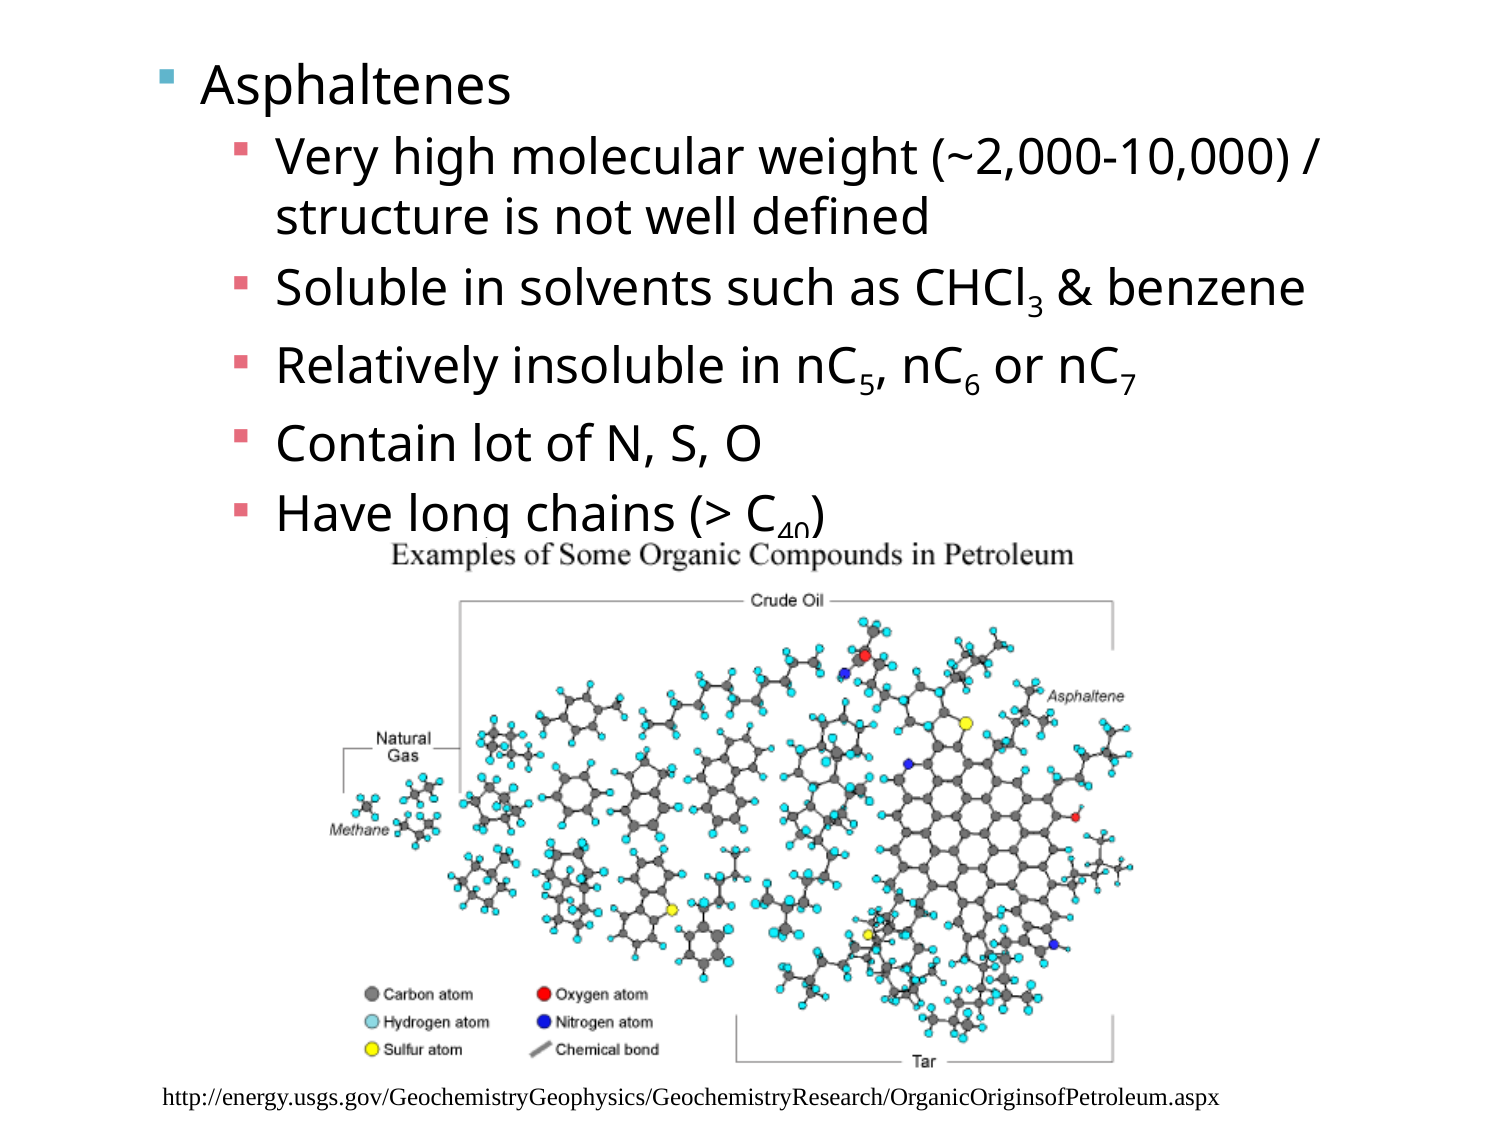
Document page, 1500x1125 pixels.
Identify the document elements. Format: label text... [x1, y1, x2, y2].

text_box Asphaltenes Very high molecular weight (~2,000-10,000) / structure is not well defined Soluble in solvents such as CHCl3 & benzene Relatively insoluble in nC5, nC6 or nC7 Contain lot of N, S, O Have long chains (> C40) [65, 42, 1401, 697]
picture [329, 538, 1174, 1074]
text_box http://energy.usgs.gov/GeochemistryGeophysics/GeochemistryResearch/OrganicOriginsofPetroleum.aspx [147, 1073, 1435, 1118]
